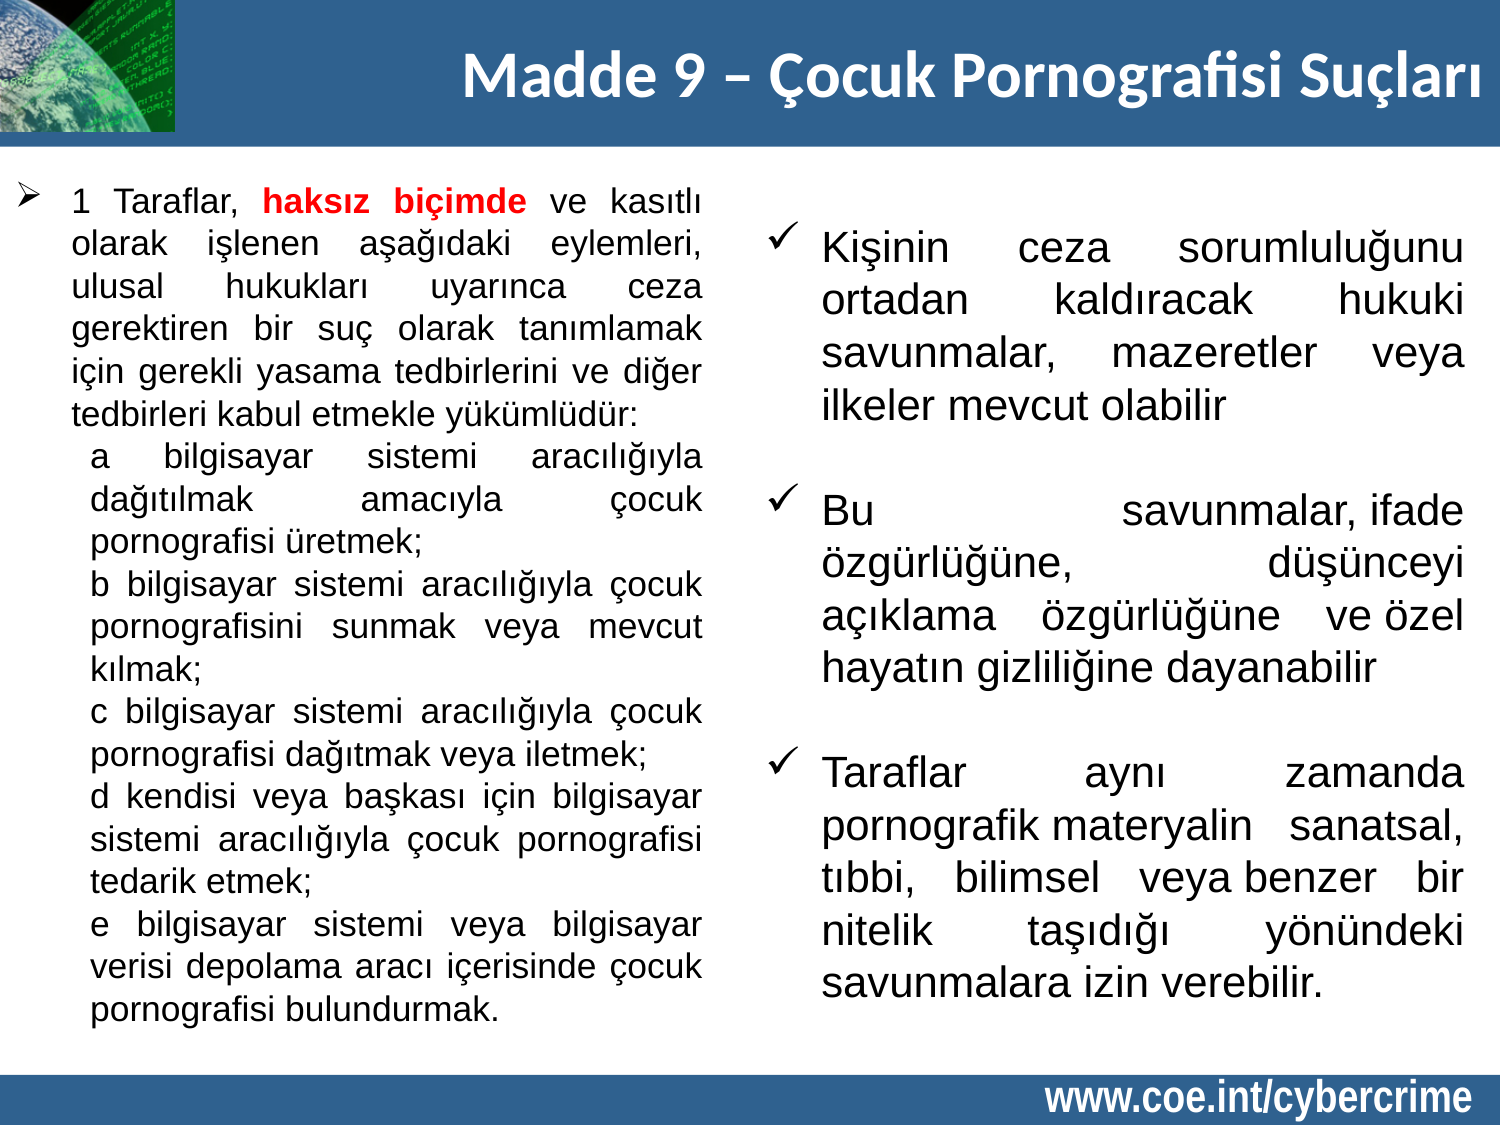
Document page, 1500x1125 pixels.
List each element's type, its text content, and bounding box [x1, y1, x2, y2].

text_box Madde 9 – Çocuk Pornografisi Suçları [0, 0, 1500, 149]
text_box www.coe.int/cybercrime [1030, 1059, 1500, 1125]
text_box 1 Taraflar, haksız biçimde ve kasıtlı olarak işlenen aşağıdaki eylemleri, ulusal hukukları uyarınca ceza gerektiren bir suç olarak tanımlamak için gerekli yasama tedbirlerini ve diğer tedbirleri kabul etmekle yükümlüdür: a bilgisayar sistemi aracılığıyla dağıtılmak amacıyla çocuk pornografisi üretmek; b bilgisayar sistemi aracılığıyla çocuk pornografisini sunmak veya mevcut kılmak; c bilgisayar sistemi aracılığıyla çocuk pornografisi dağıtmak veya iletmek; d kendisi veya başkası için bilgisayar sistemi aracılığıyla çocuk pornografisi tedarik etmek; e bilgisayar sistemi veya bilgisayar verisi depolama aracı içerisinde çocuk pornografisi bulundurmak. [0, 170, 718, 1036]
picture [0, 0, 175, 132]
text_box Kişinin ceza sorumluluğunu ortadan kaldıracak hukuki savunmalar, mazeretler veya ilkeler mevcut olabilir Bu savunmalar, ifade özgürlüğüne, düşünceyi açıklama özgürlüğüne ve özel hayatın gizliliğine dayanabilir Taraflar aynı zamanda pornografik materyalin sanatsal, tıbbi, bilimsel veya benzer bir nitelik taşıdığı yönündeki savunmalara izin verebilir. [749, 211, 1480, 1014]
text_box [0, 1073, 1030, 1125]
